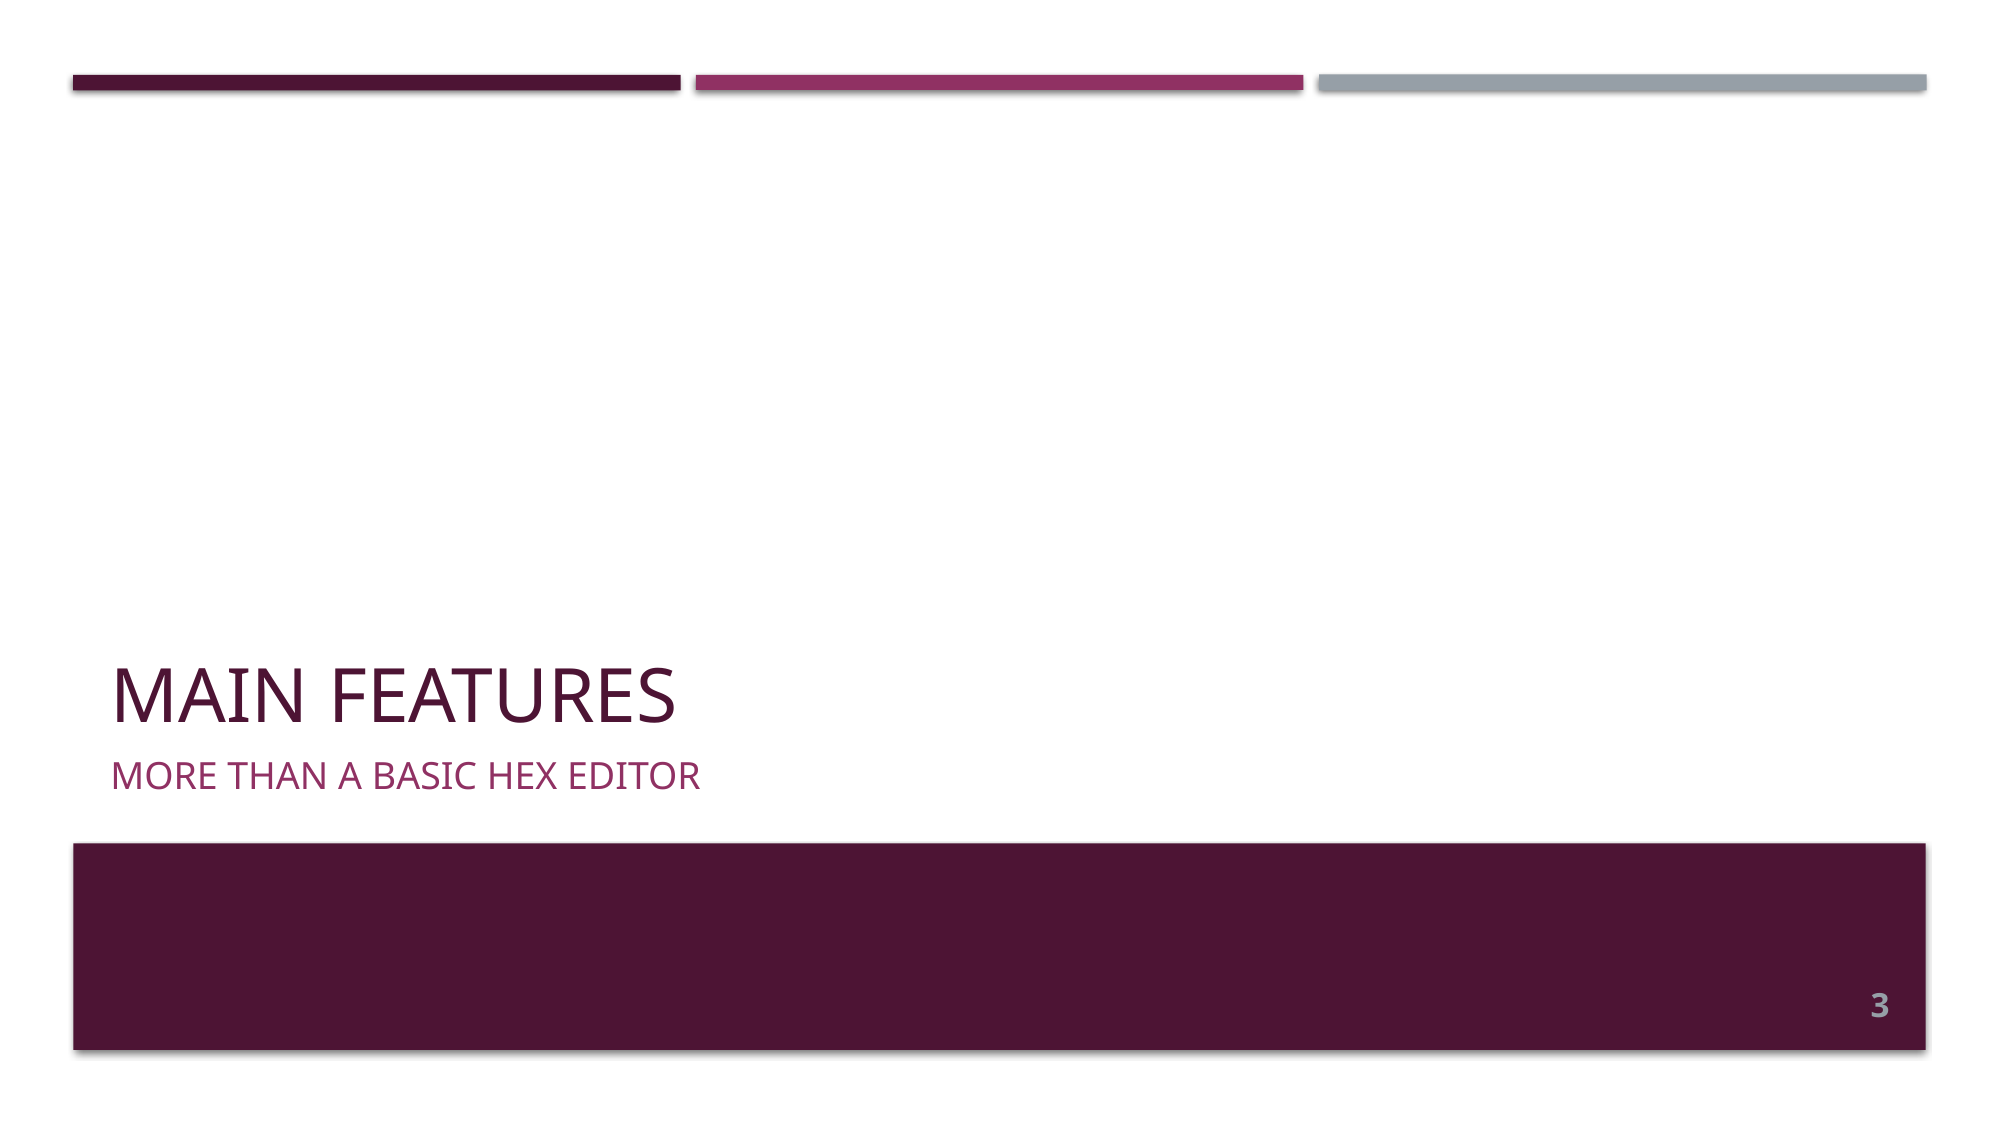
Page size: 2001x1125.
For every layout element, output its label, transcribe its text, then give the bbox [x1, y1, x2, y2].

list More than a basic hex editor [95, 744, 1905, 844]
slide_number 3 [1732, 977, 1905, 1037]
title Main features [95, 499, 1905, 744]
